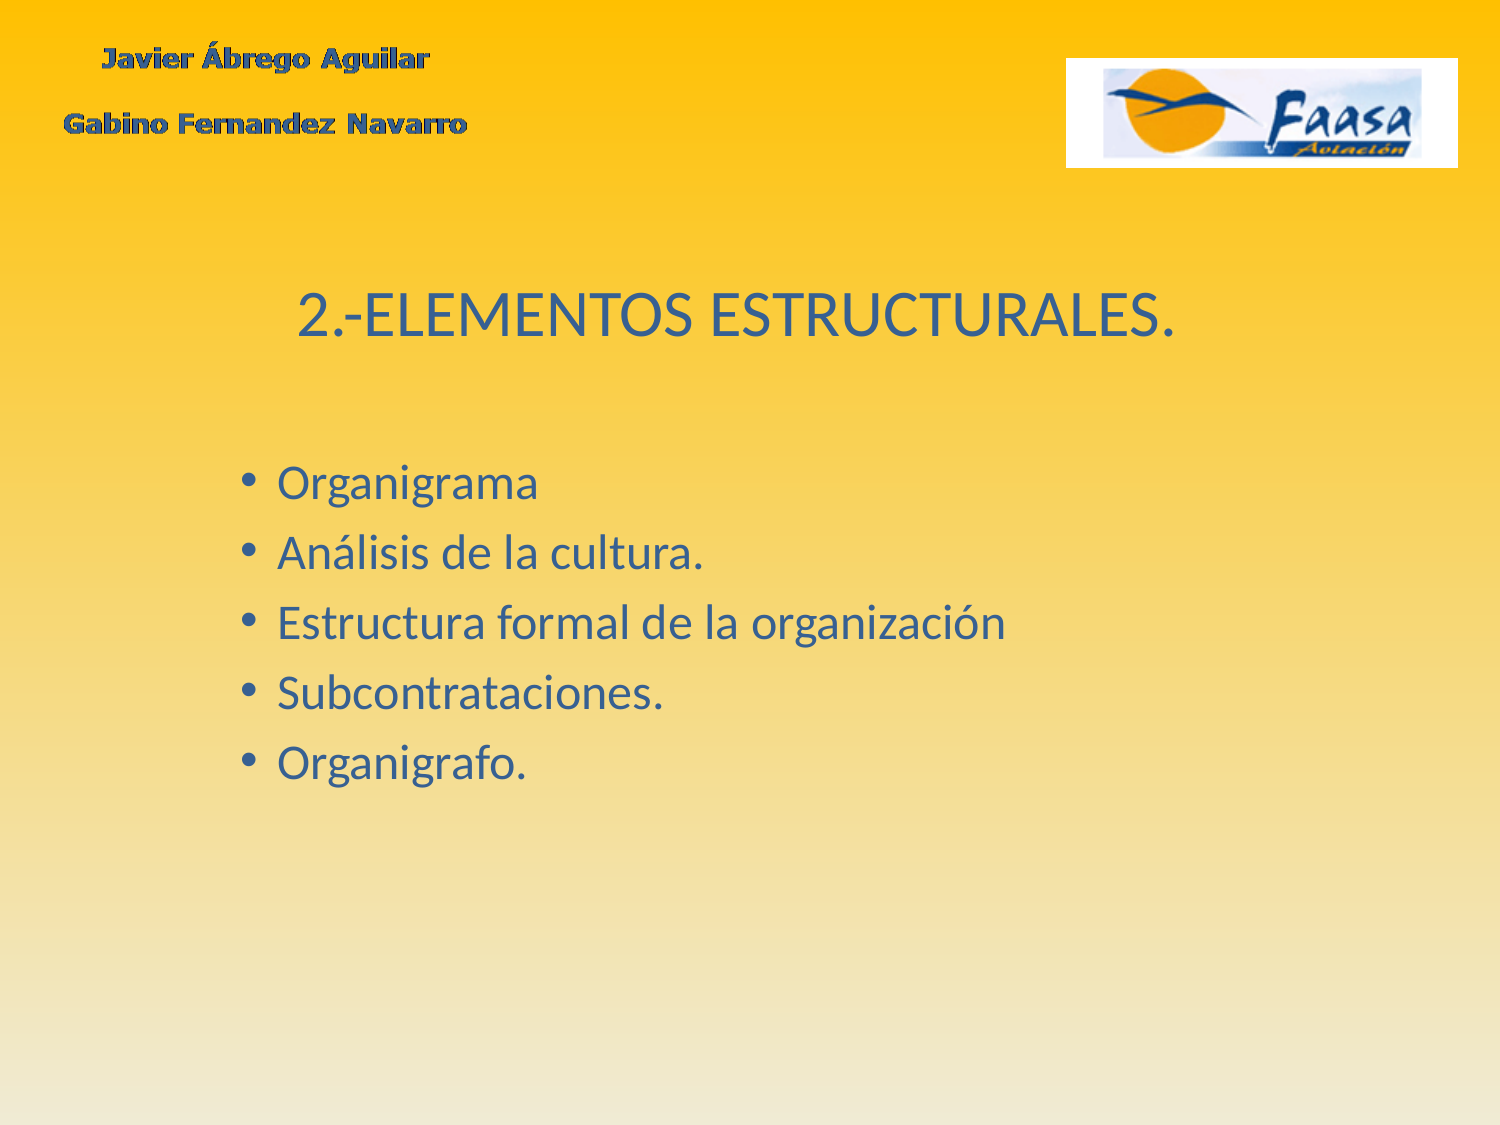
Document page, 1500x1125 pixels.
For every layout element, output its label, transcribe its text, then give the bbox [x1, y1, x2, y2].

picture [1066, 58, 1458, 168]
picture [0, 0, 530, 214]
list 2.-ELEMENTOS ESTRUCTURALES. Organigrama Análisis de la cultura. Estructura formal de la organización Subcontrataciones. Organigrafo. [75, 262, 1266, 1005]
